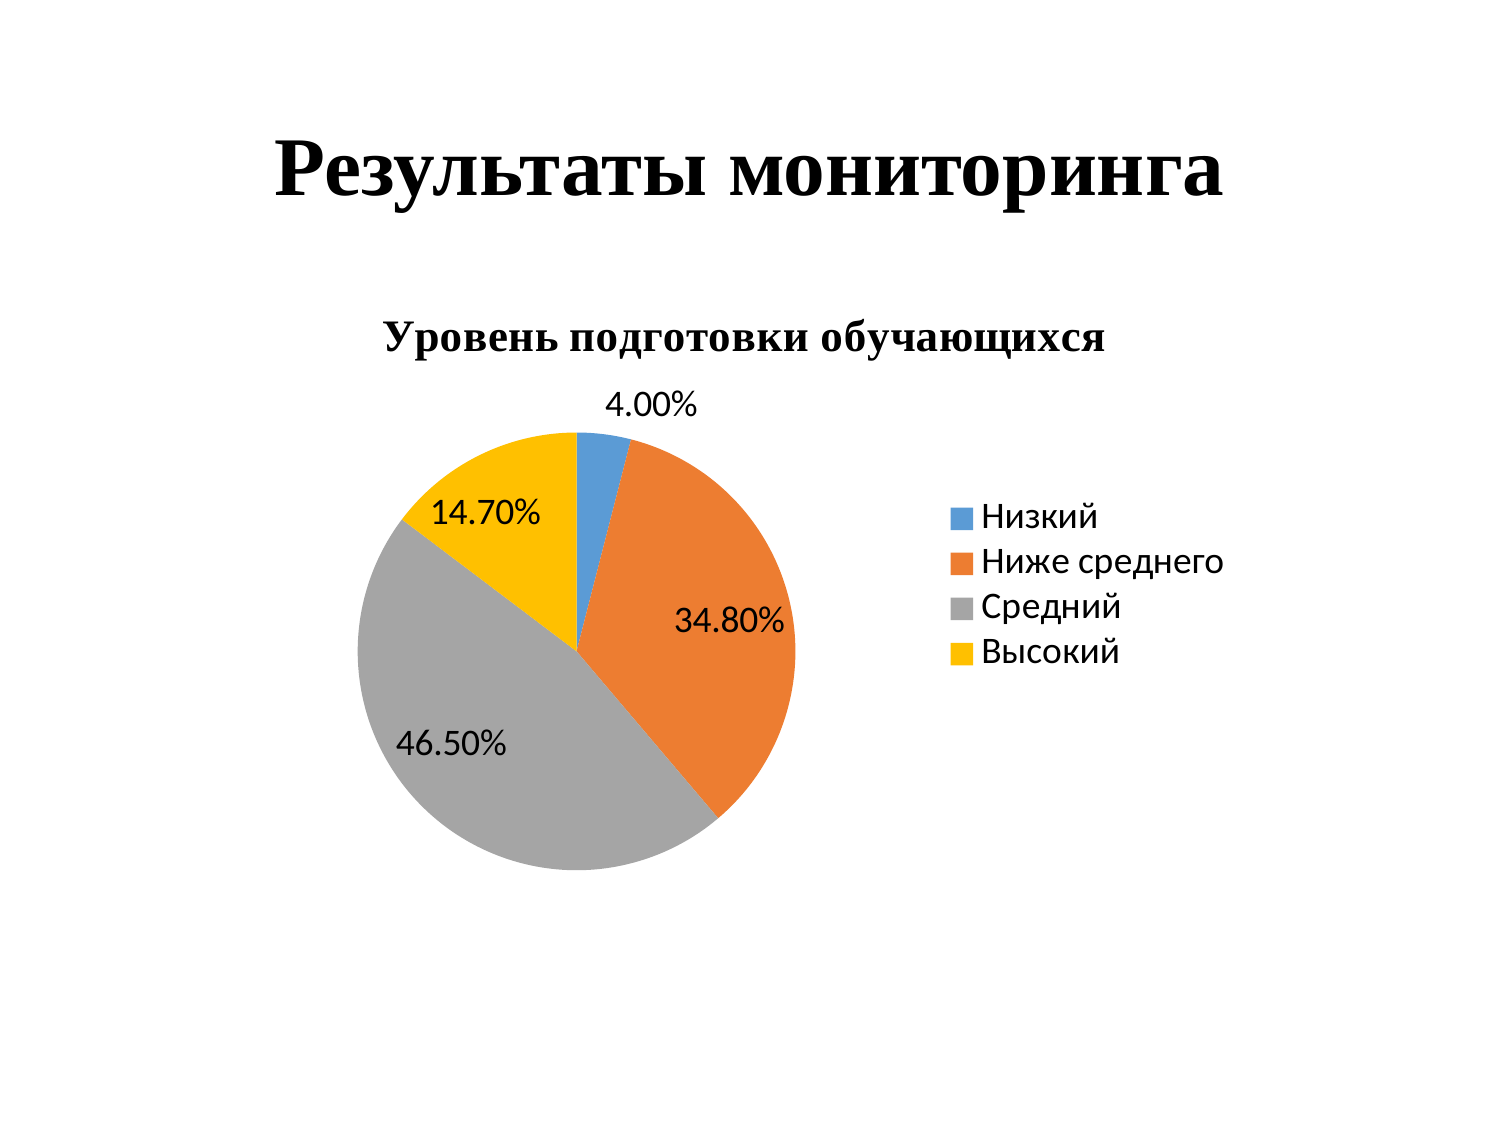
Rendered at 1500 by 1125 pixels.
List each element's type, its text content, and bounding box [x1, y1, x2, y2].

chart [249, 277, 1250, 896]
title Результаты мониторинга [103, 59, 1397, 278]
